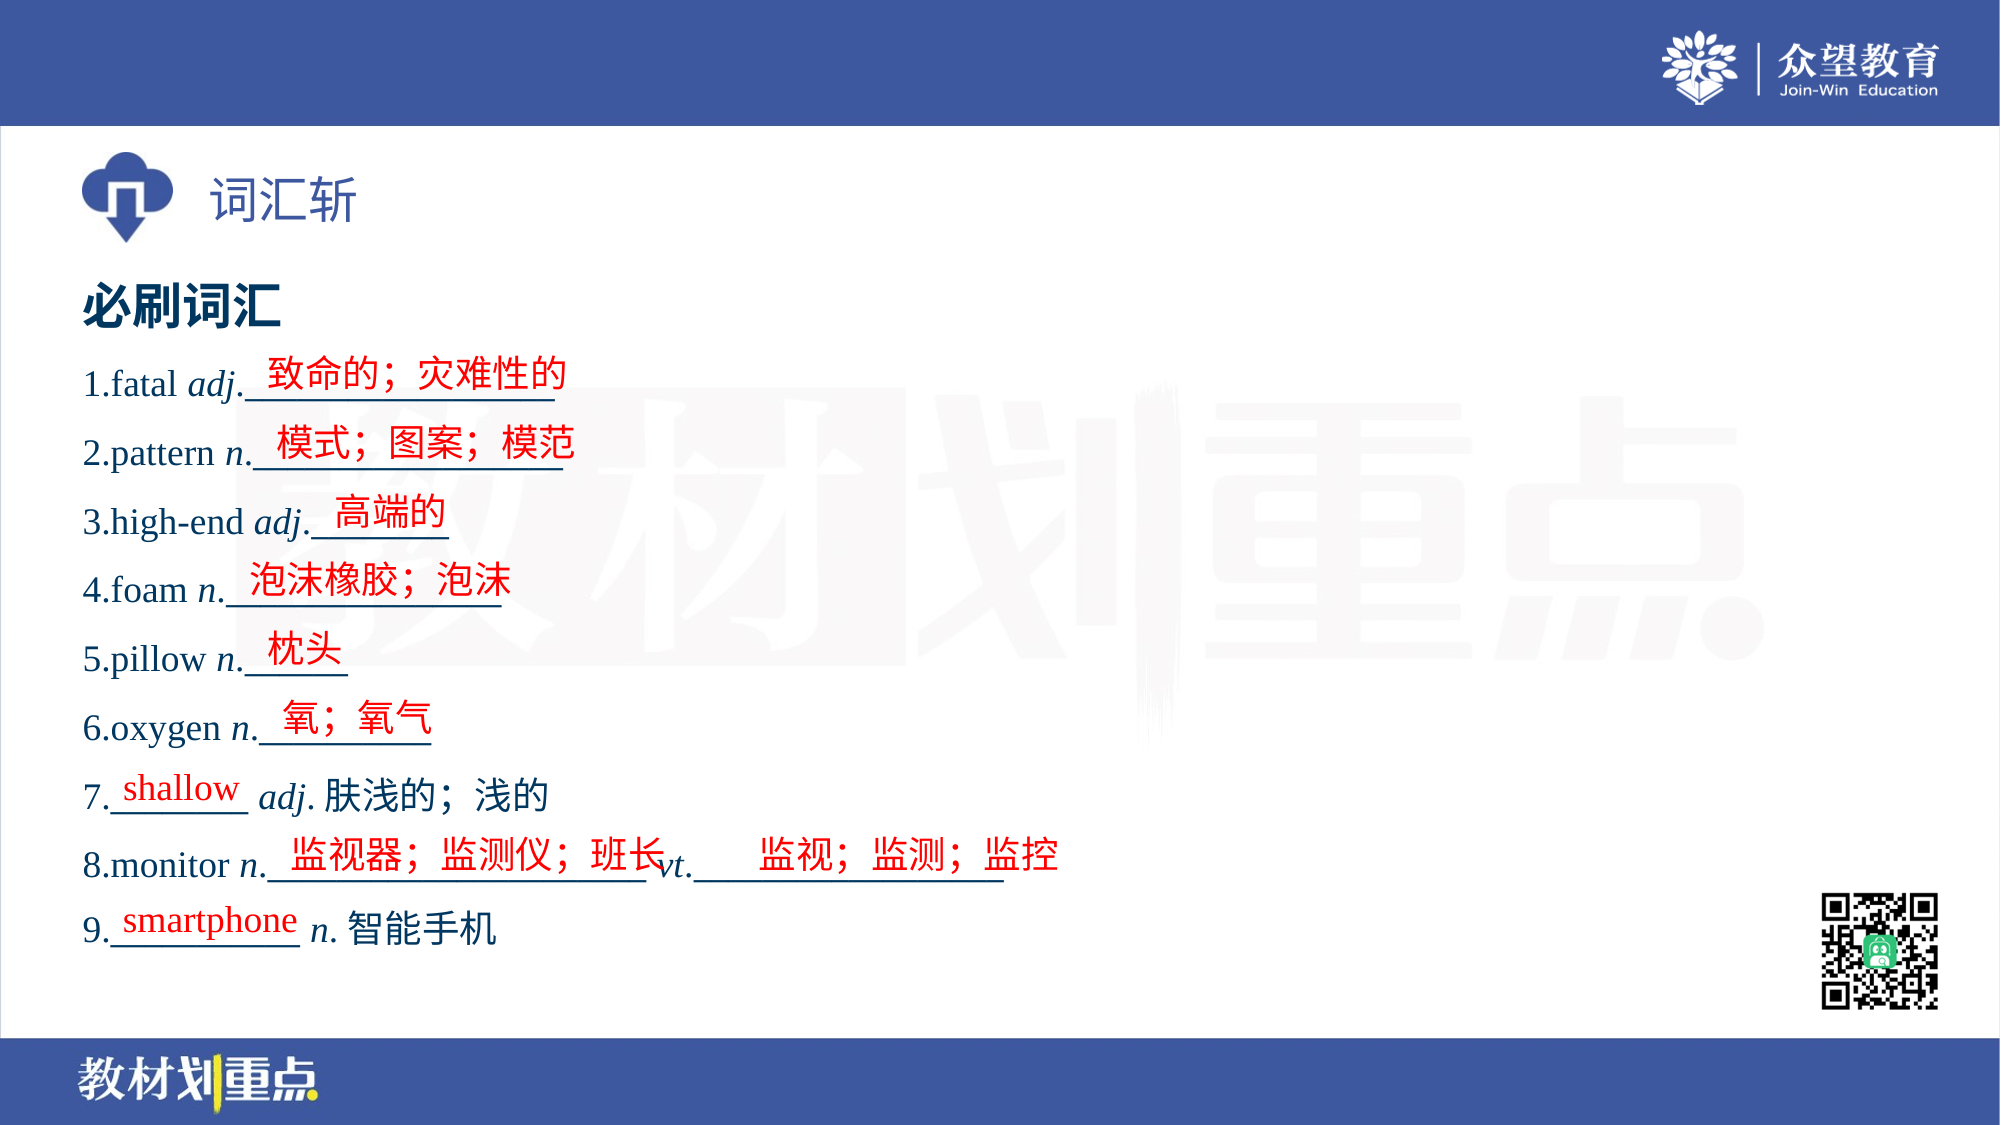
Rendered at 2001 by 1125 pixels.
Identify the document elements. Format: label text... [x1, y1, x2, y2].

text_box 泡沫橡胶；泡沫 [235, 536, 526, 595]
text_box 高端的 [320, 467, 461, 527]
text_box 1.fatal adj.__________________ 2.pattern n.__________________ 3.high-end adj.________ 4.foam n.________________ 5.pillow n.______ 6.oxygen n.__________ 7.________ adj.肤浅的；浅的 8.monitor n.______________________ vt.__________________ 9.___________ n.智能手机 [82, 335, 1817, 944]
text_box 氧；氧气 [268, 674, 447, 733]
picture [0, 0, 2000, 1125]
text_box 模式；图案；模范 [262, 399, 590, 458]
text_box smartphone [109, 874, 312, 933]
text_box 致命的；灾难性的 [254, 330, 582, 389]
text_box 枕头 [254, 605, 357, 664]
text_box 必刷词汇 [82, 247, 1817, 335]
text_box 监视；监测；监控 [744, 811, 1073, 870]
text_box shallow [109, 742, 254, 801]
text_box 监视器；监测仪；班长 [277, 811, 680, 870]
